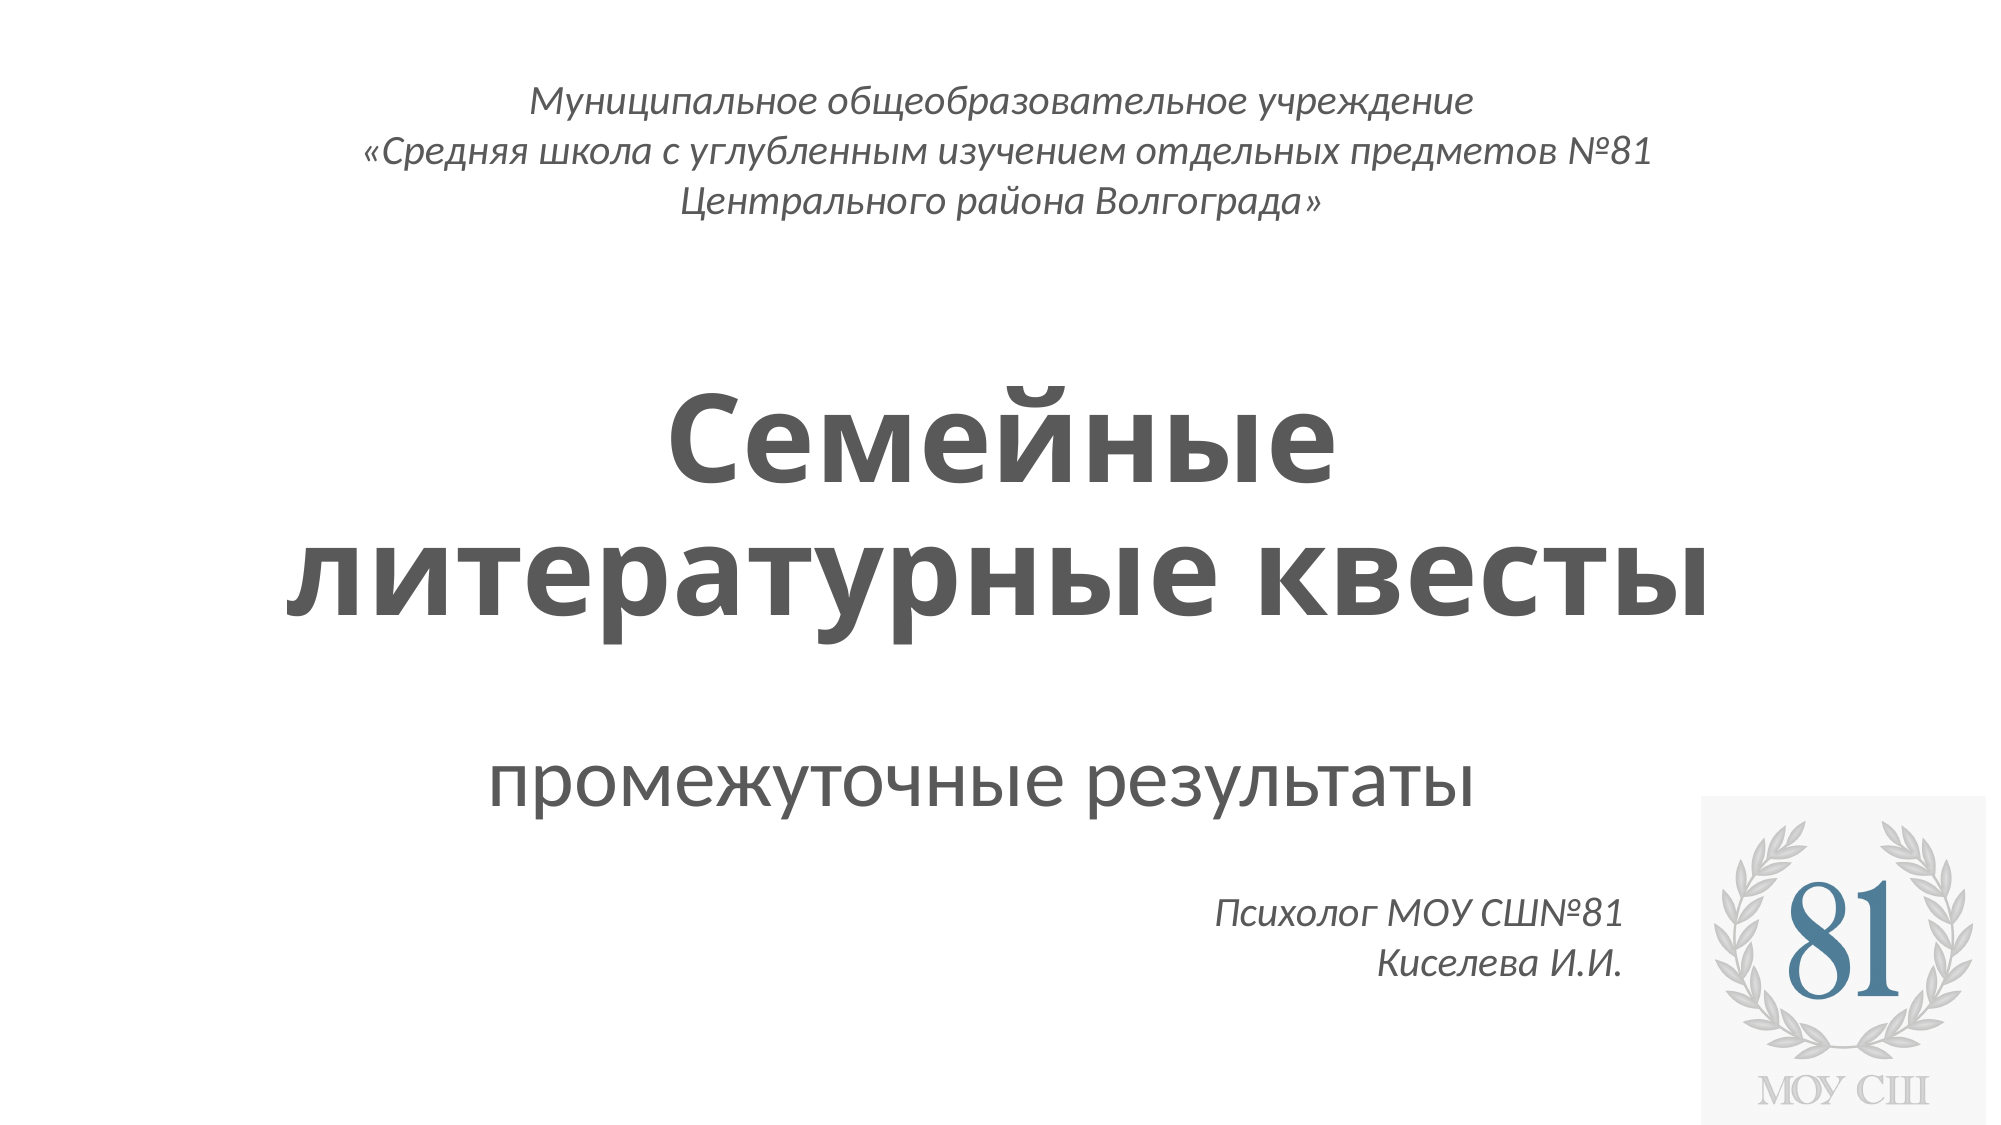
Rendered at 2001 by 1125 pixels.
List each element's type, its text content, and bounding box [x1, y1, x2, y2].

title Семейные литературные квесты [251, 258, 1752, 650]
picture [1701, 796, 1986, 1125]
text_box Муниципальное общеобразовательное учреждение «Средняя школа с углубленным изучением отдельных предметов №81 Центрального района Волгограда» [301, 65, 1702, 231]
subtitle промежуточные результаты [232, 727, 1733, 999]
text_box Психолог МОУ СШ№81 Киселева И.И. [317, 877, 1639, 993]
